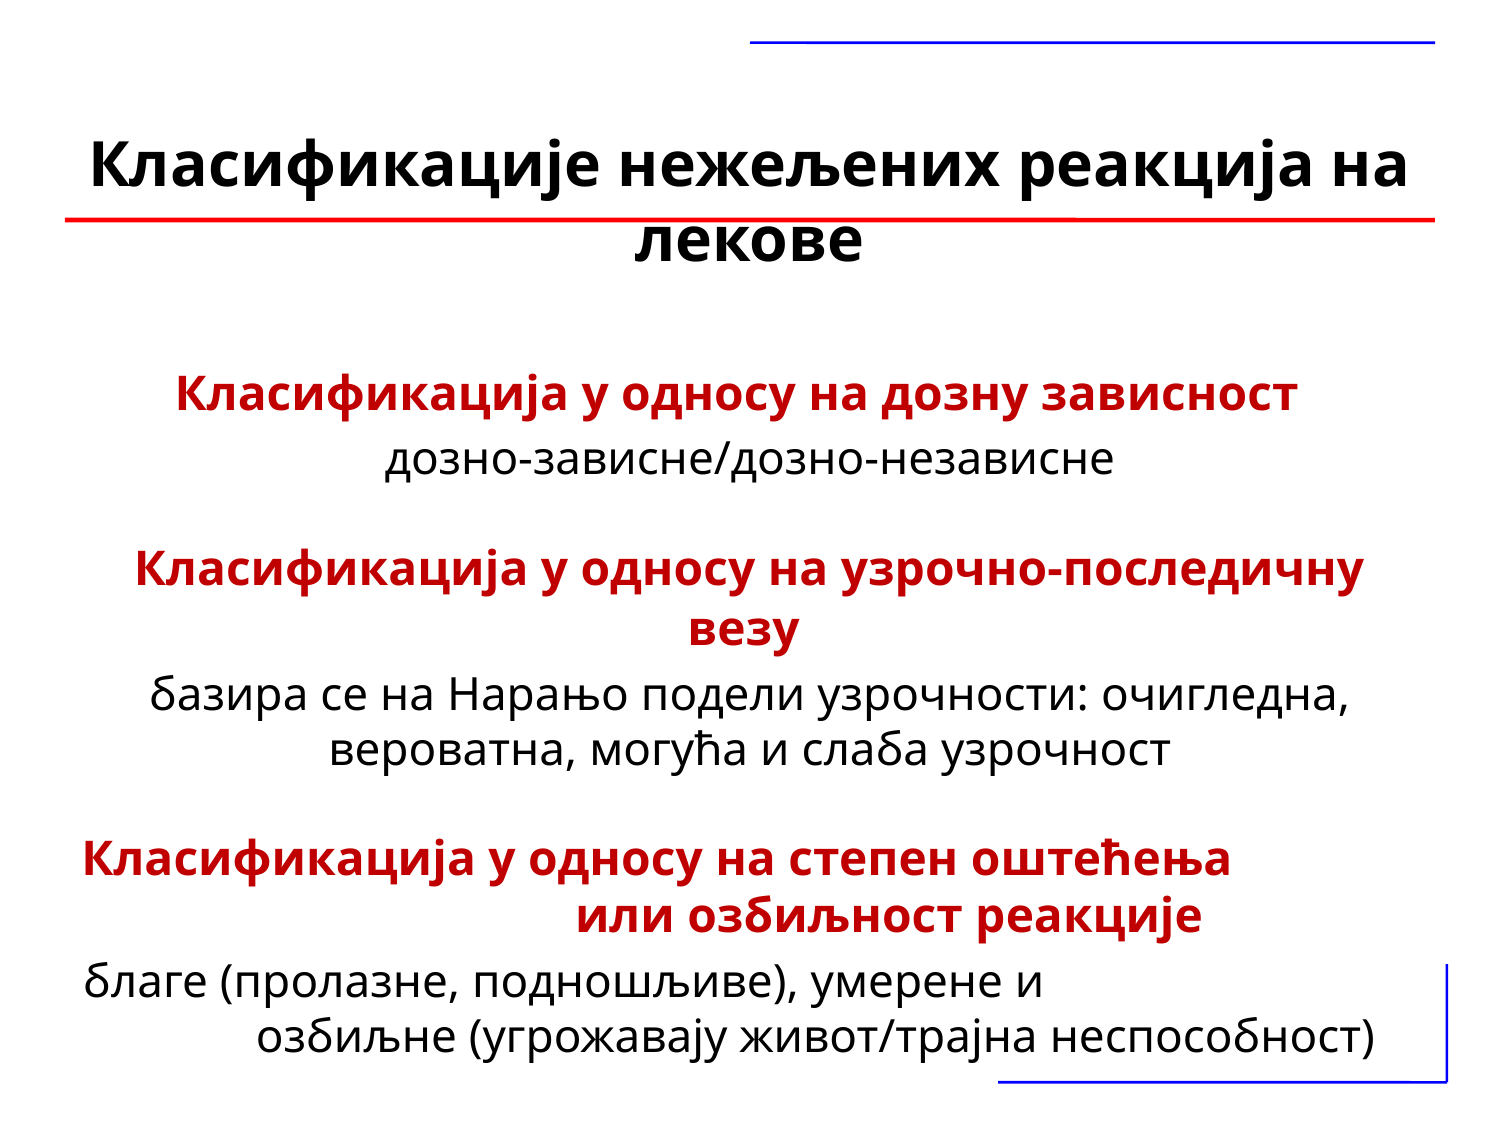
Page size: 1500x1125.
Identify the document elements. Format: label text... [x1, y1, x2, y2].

list Класификације нежељених реакција на лекове Класификација у односу на дозну зависност дозно-зависне/дозно-независне Класификација у односу на узрочно-последичну везу базира се на Нарањо подели узрочности: очигледна, вероватна, могућа и слаба узрочност Класификација у односу на степен оштећења или озбиљност реакције благе (пролазне, подношљиве), умерене и озбиљне (угрожавају живот/трајна неспособност) [64, 66, 1436, 1024]
